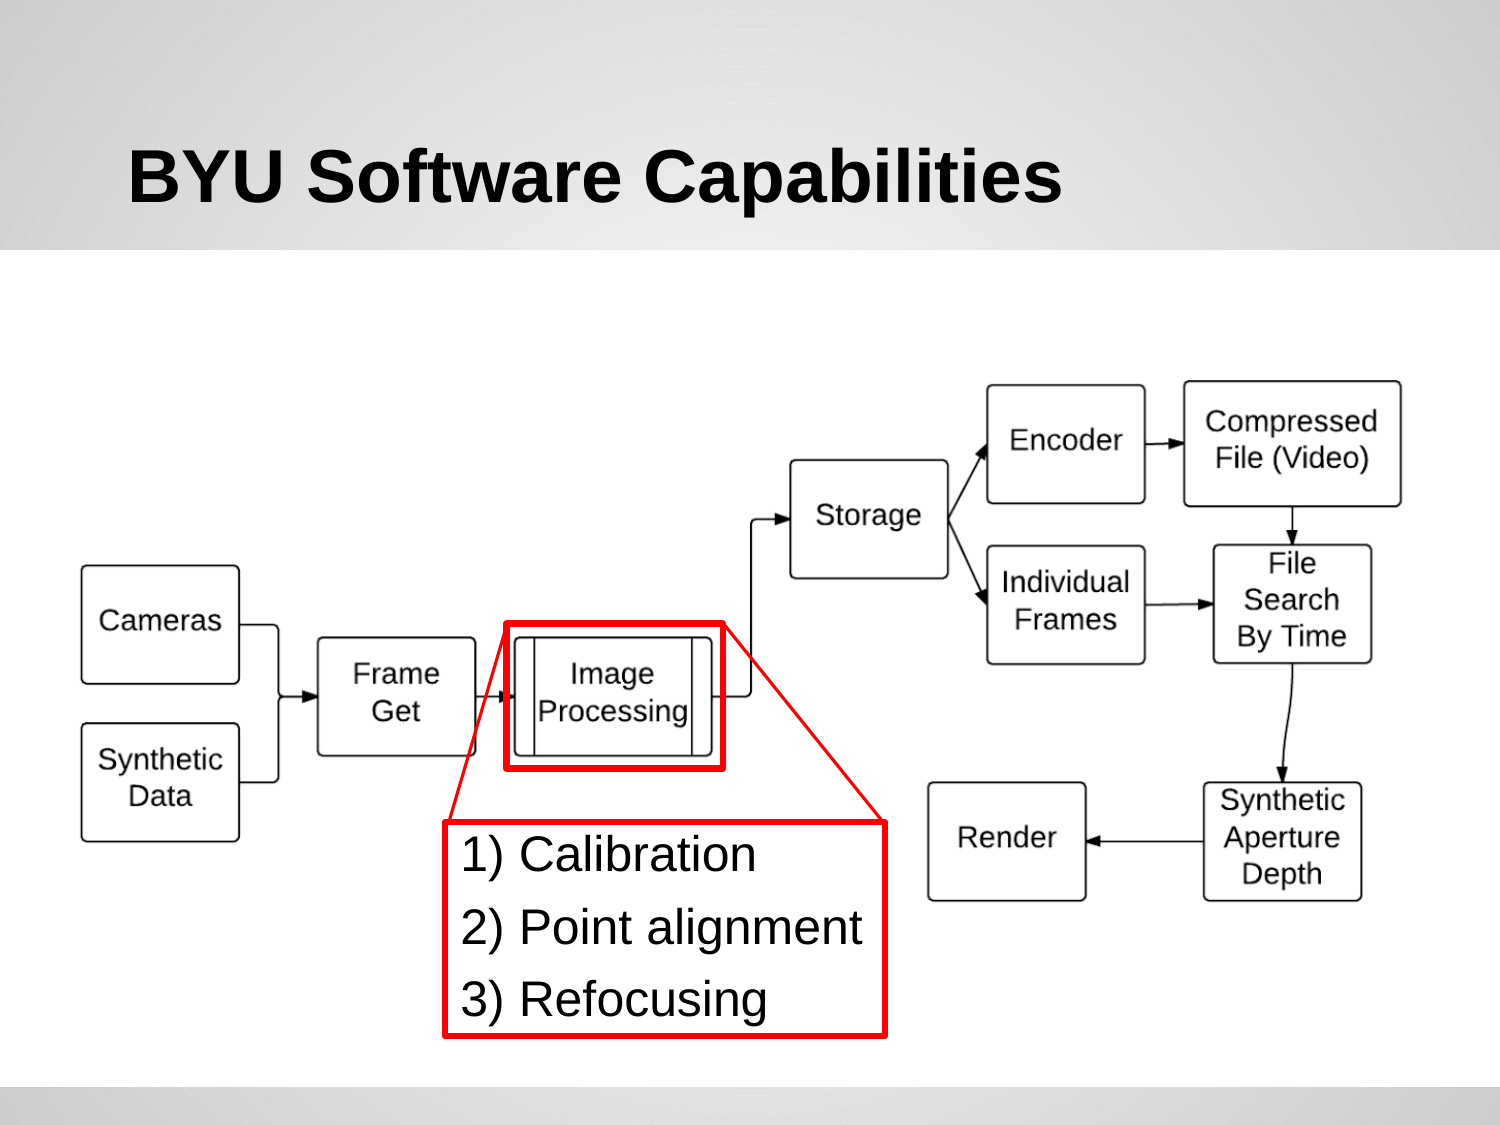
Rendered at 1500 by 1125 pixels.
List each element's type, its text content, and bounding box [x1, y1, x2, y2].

text_box [444, 822, 885, 1037]
text_box [0, 250, 1500, 1087]
title BYU Software Capabilities [75, 45, 1425, 233]
text_box [510, 623, 718, 769]
list 1) Calibration 2) Point alignment 3) Refocusing [445, 806, 981, 1068]
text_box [449, 621, 508, 821]
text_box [721, 621, 886, 825]
